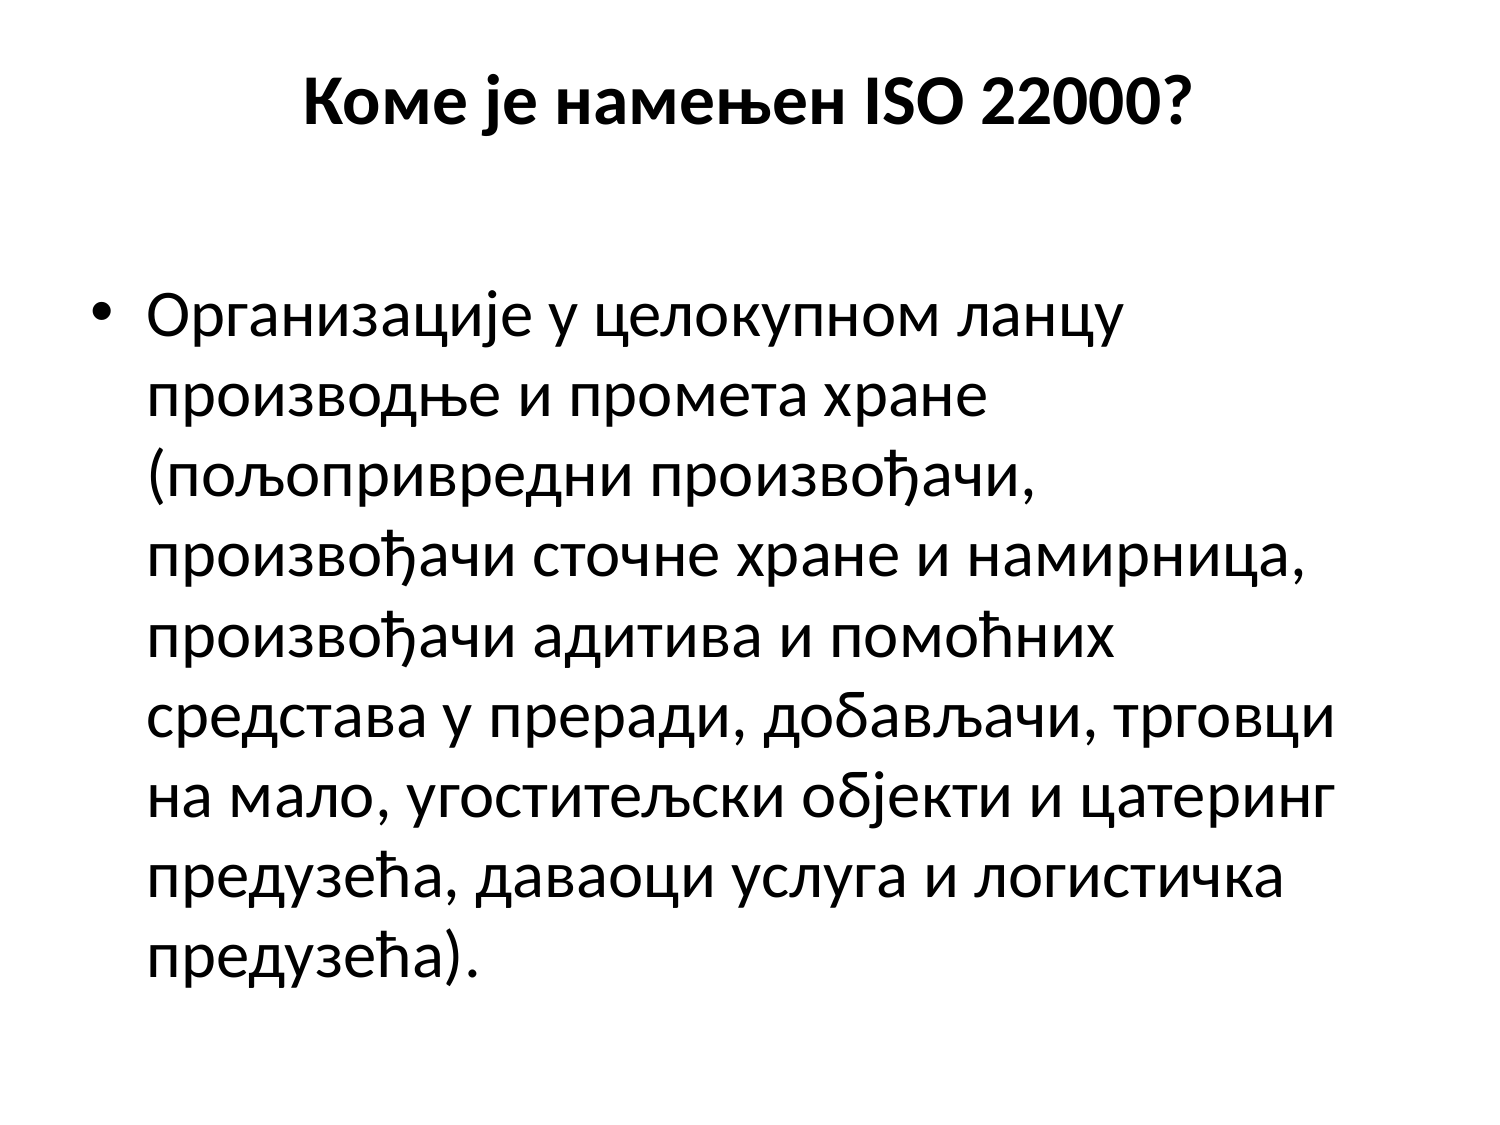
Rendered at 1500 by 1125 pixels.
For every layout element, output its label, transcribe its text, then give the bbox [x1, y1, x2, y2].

list Организације у целокупном ланцу производње и промета хране (пољопривредни произвођачи, произвођачи сточне хране и намирница, произвођачи адитива и помоћних средстава у преради, добављачи, трговци на мало, угоститељски објекти и цатеринг предузећа, даваоци услуга и логистичка предузећа). [75, 262, 1425, 1005]
title Коме је намењен ISO 22000? [75, 45, 1425, 233]
